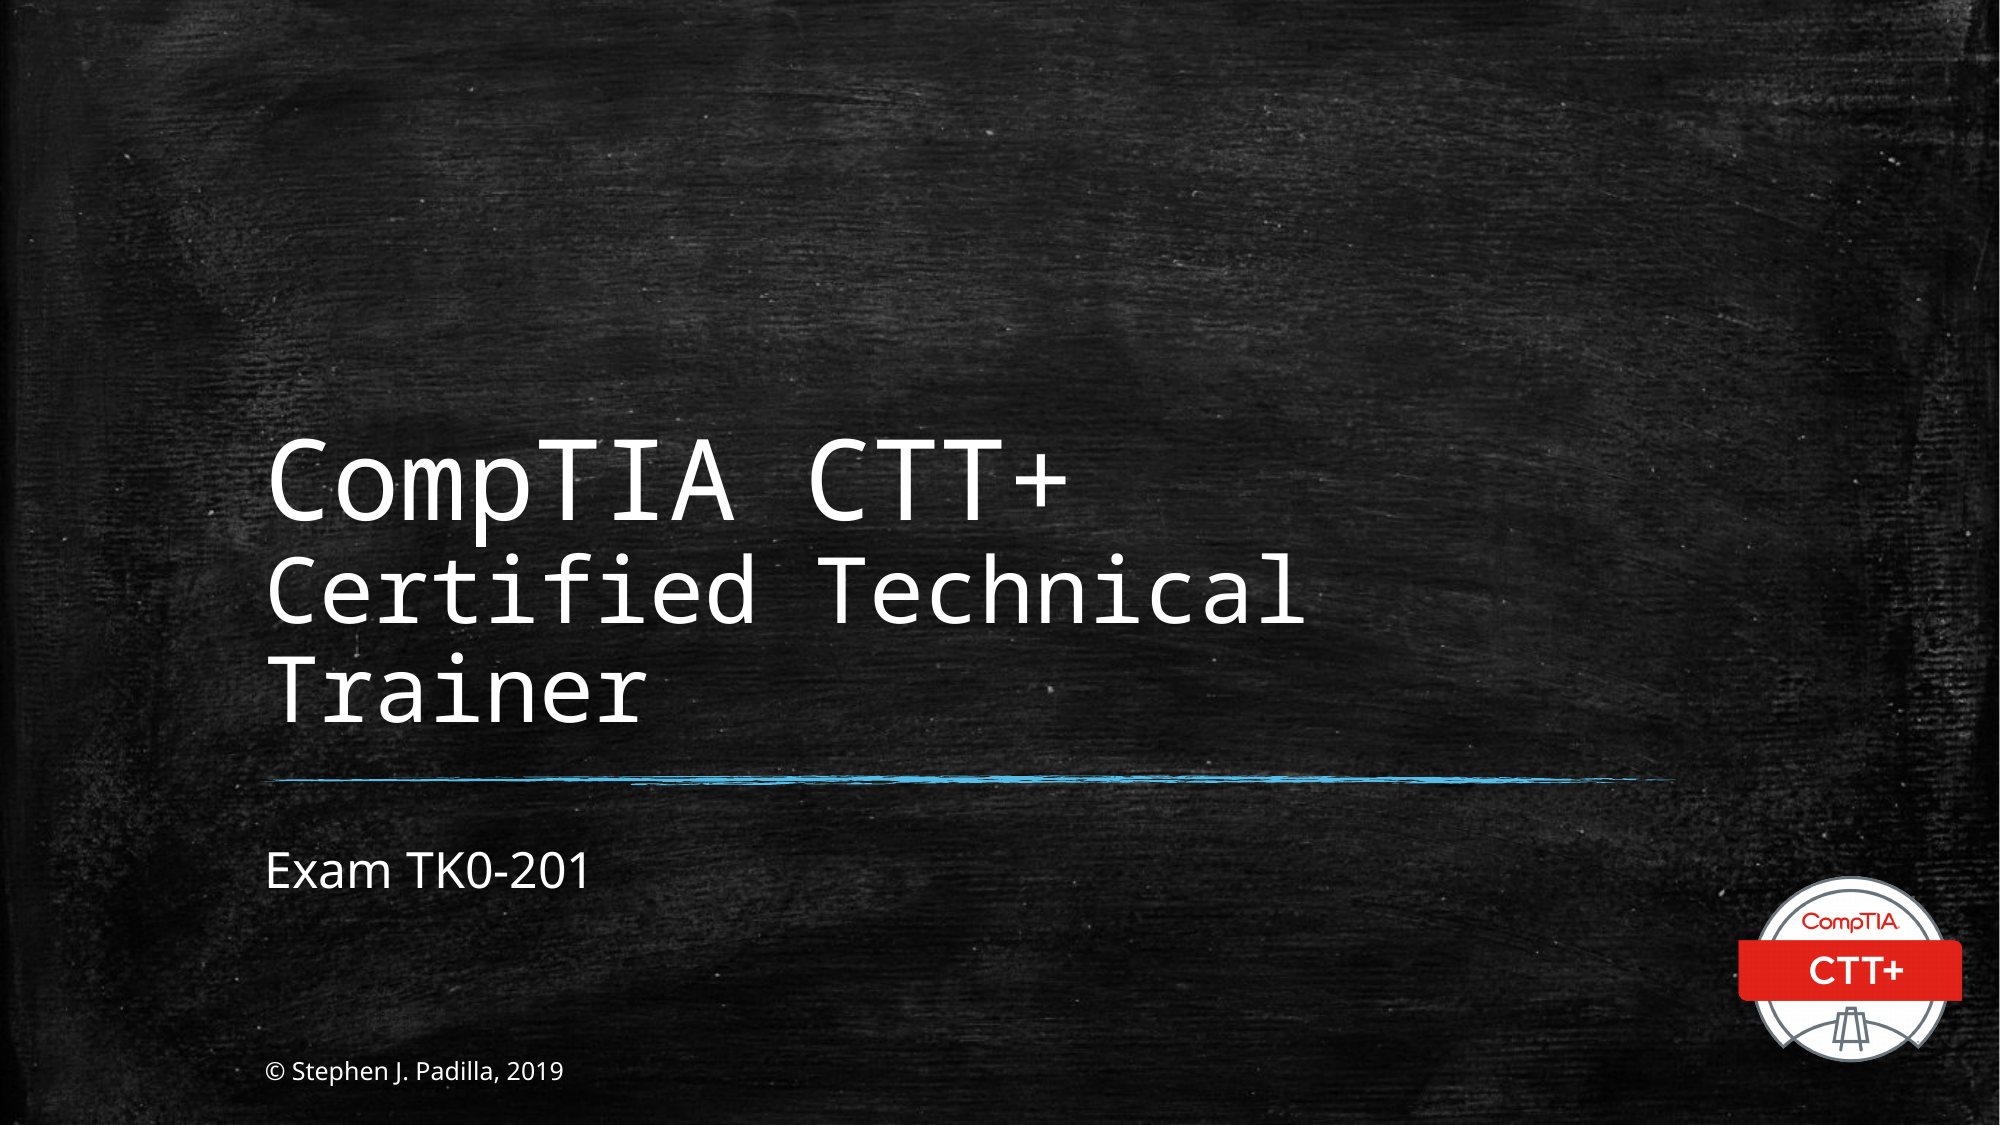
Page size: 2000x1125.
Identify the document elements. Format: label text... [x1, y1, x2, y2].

subtitle Exam TK0-201 [249, 837, 1699, 1013]
title CompTIA CTT+ Certified Technical Trainer [249, 312, 1750, 750]
footer © Stephen J. Padilla, 2019 [249, 1050, 1288, 1096]
picture [1699, 824, 2000, 1125]
